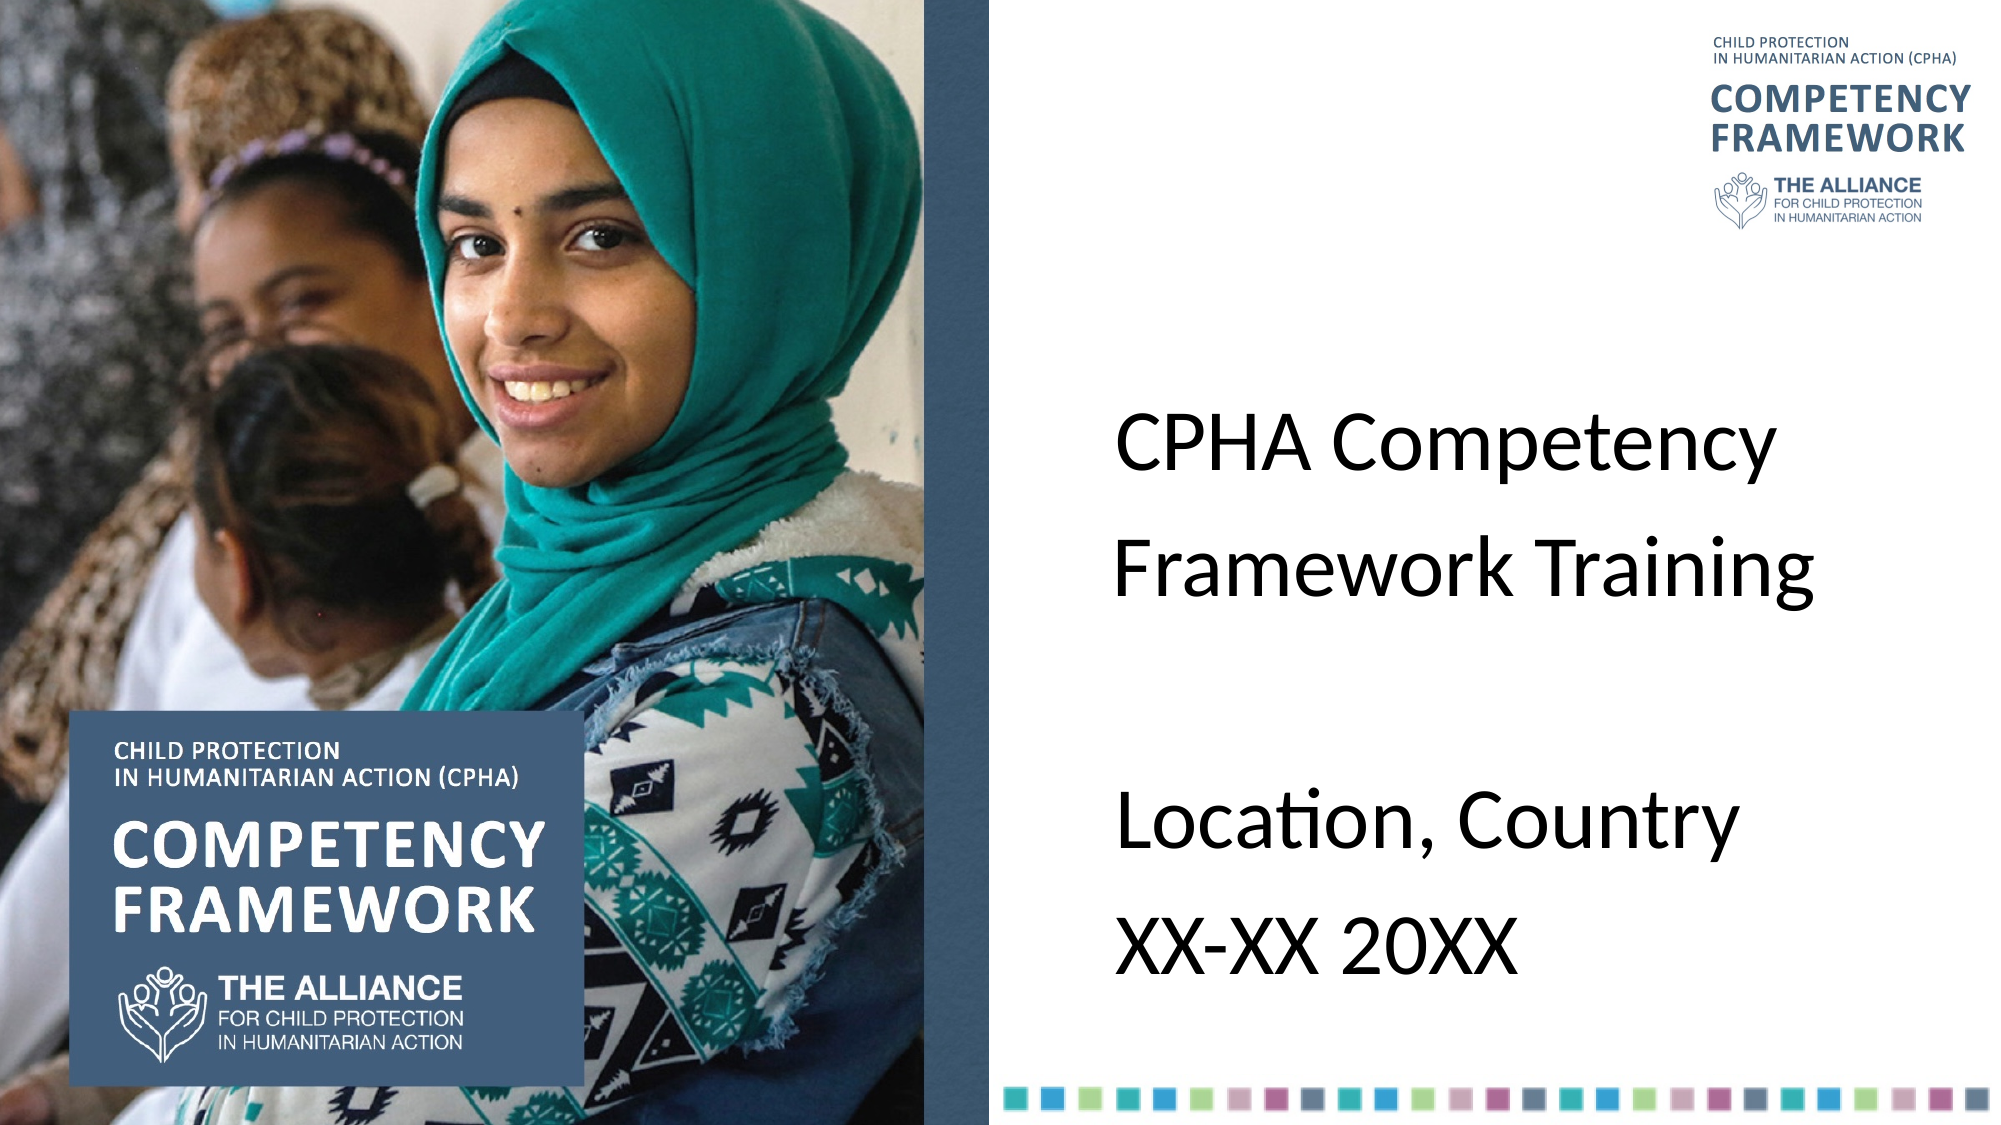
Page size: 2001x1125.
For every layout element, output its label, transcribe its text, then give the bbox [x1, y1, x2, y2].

picture [993, 1074, 2000, 1125]
picture [0, 0, 989, 1125]
subtitle CPHA Competency Framework Training Location, Country XX-XX 20XX [1060, 297, 1938, 1057]
picture [1709, 30, 1974, 236]
